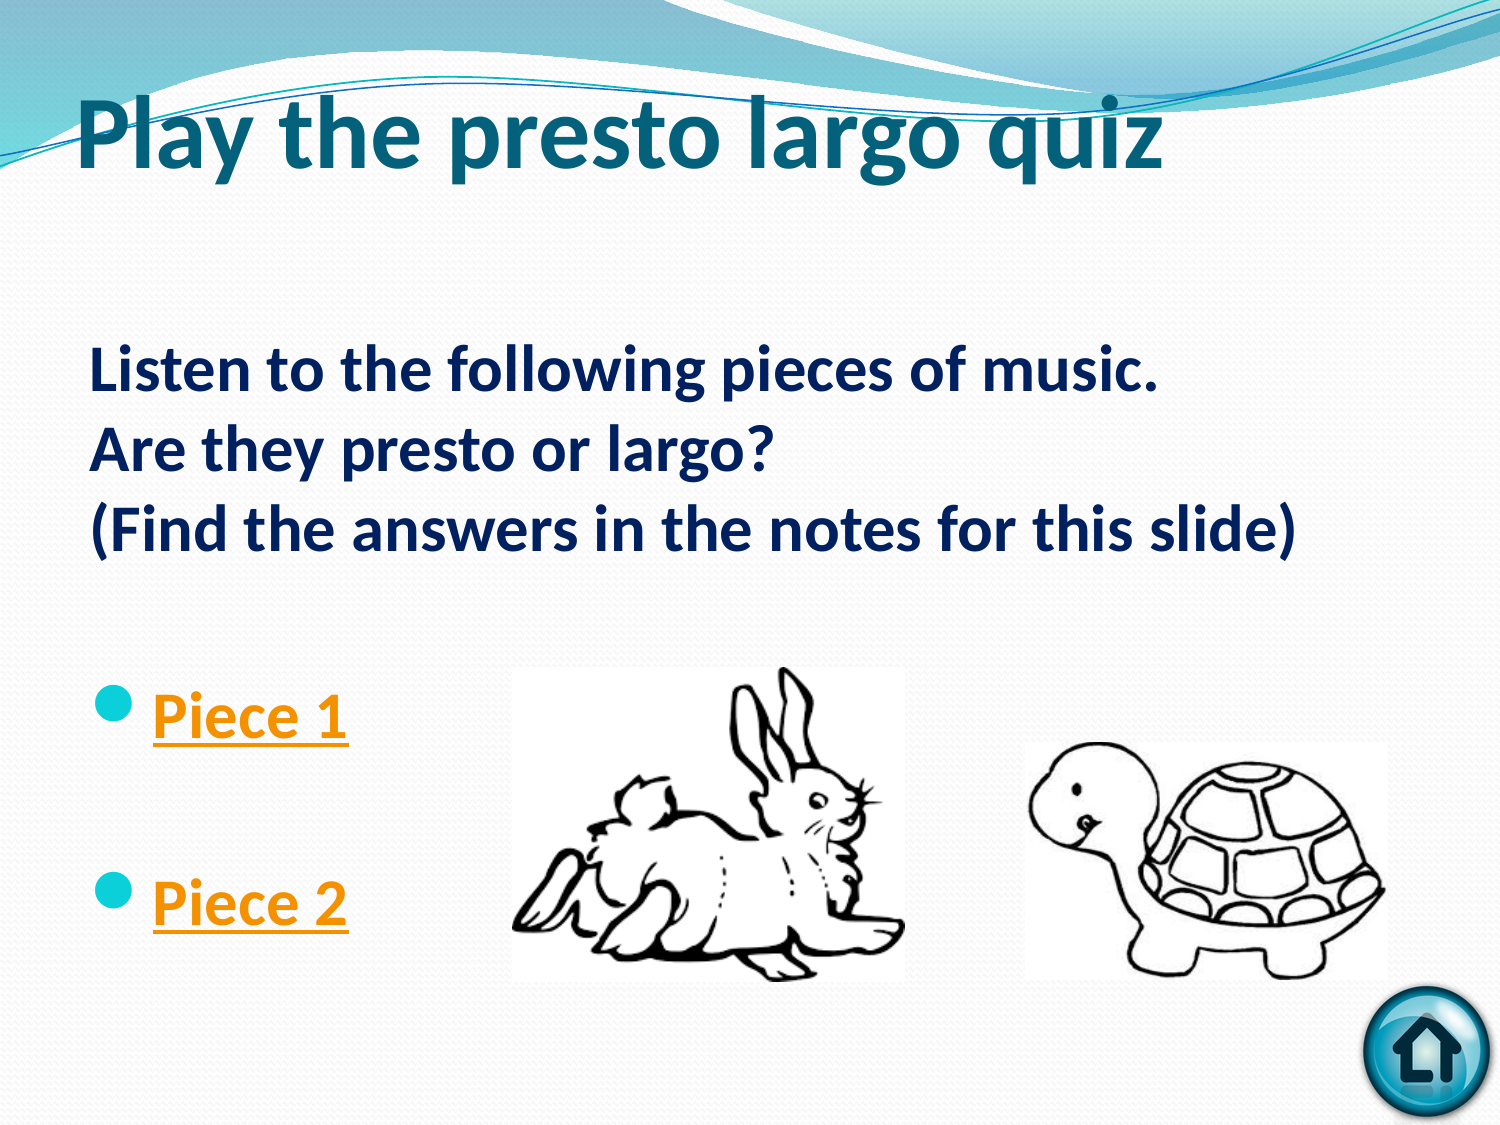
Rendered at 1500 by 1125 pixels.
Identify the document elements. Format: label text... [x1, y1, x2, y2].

list Listen to the following pieces of music. Are they presto or largo? (Find the answers in the notes for this slide) Piece 1 Piece 2 [75, 317, 1425, 1038]
title Play the presto largo quiz [75, 1, 1425, 190]
picture [512, 667, 905, 983]
picture [1024, 742, 1500, 1125]
